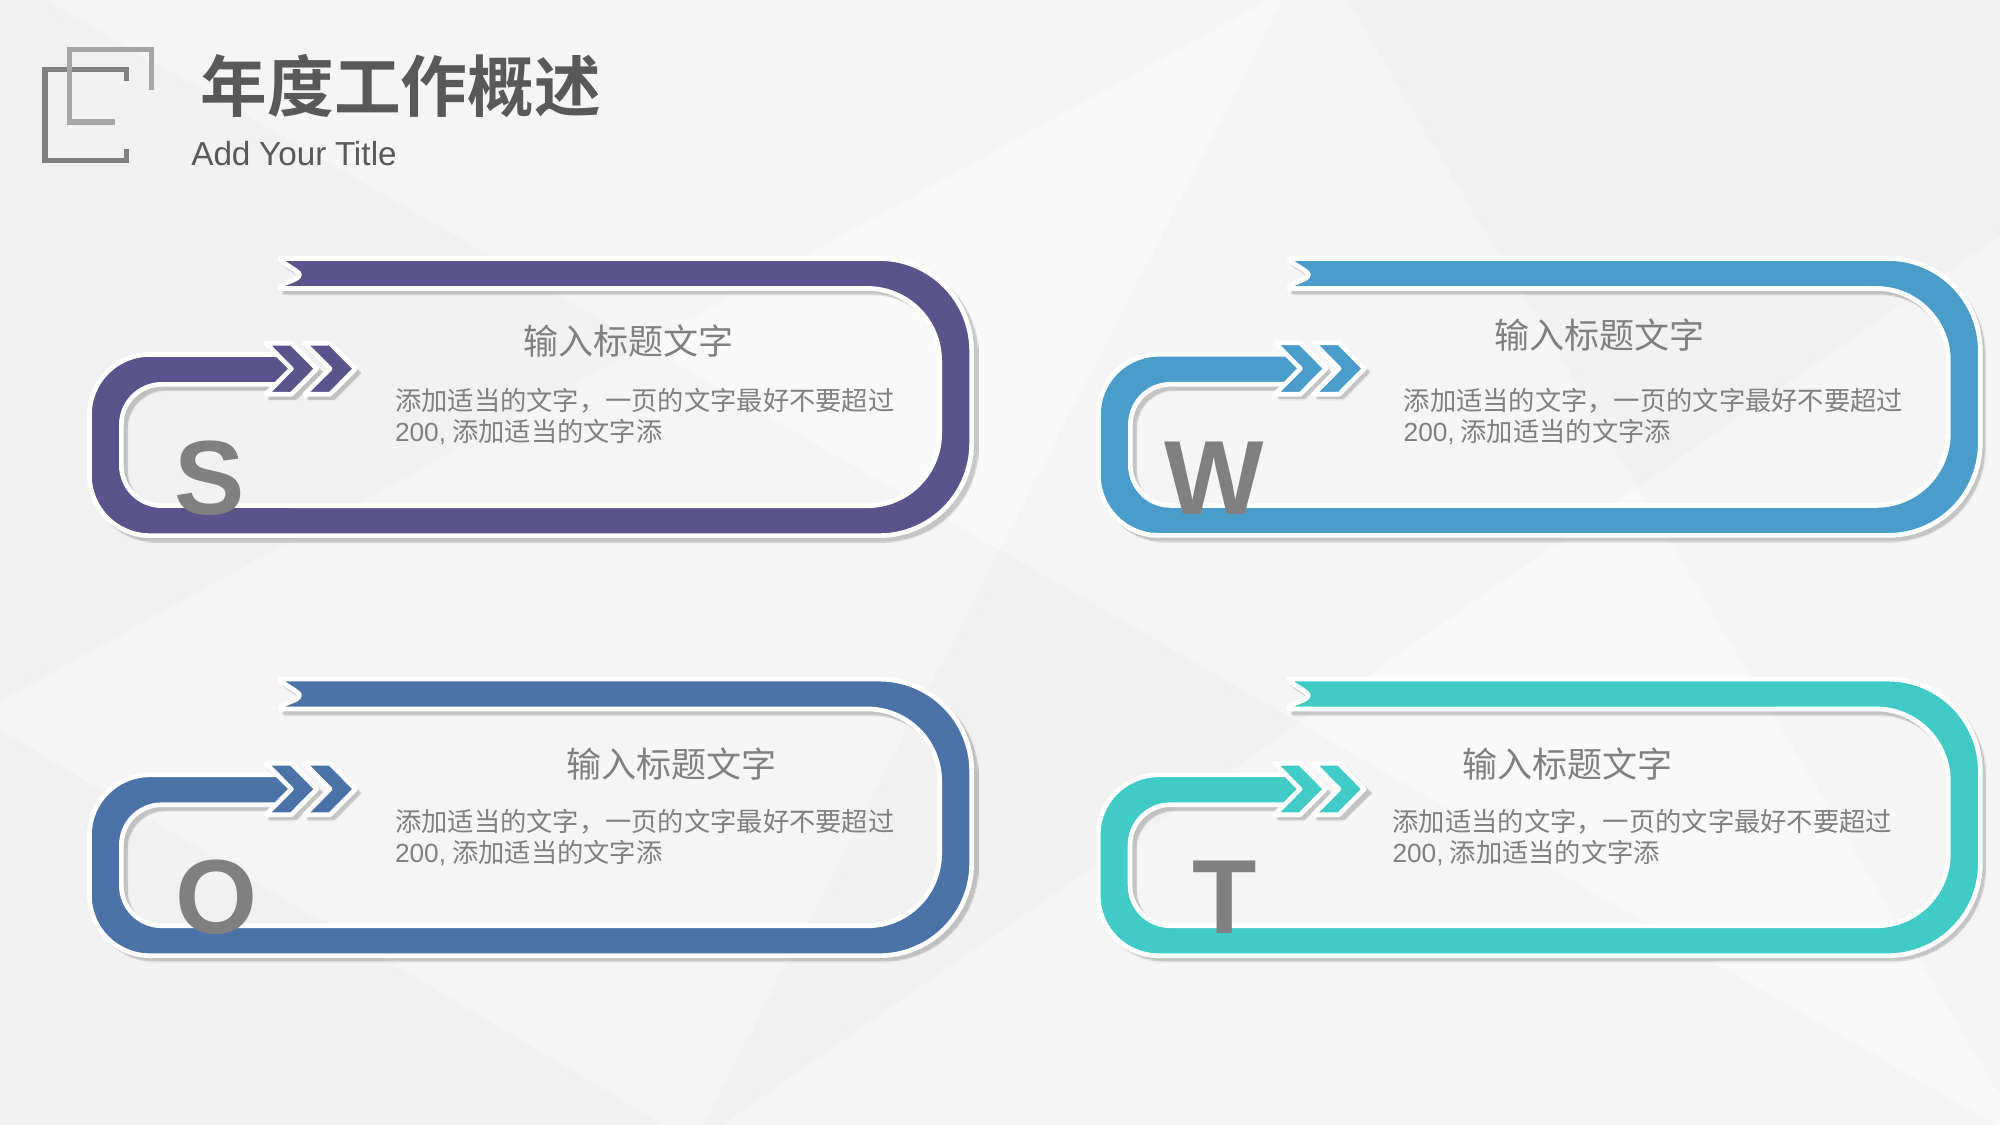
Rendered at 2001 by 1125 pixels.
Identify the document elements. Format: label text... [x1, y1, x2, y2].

text_box [44, 68, 127, 162]
text_box Add Your Title [176, 124, 555, 180]
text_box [89, 258, 972, 536]
picture [0, 0, 2001, 1125]
text_box 年度工作概述 [185, 36, 617, 132]
text_box [69, 48, 152, 123]
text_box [89, 679, 972, 956]
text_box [1098, 679, 1981, 956]
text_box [1098, 258, 1981, 536]
